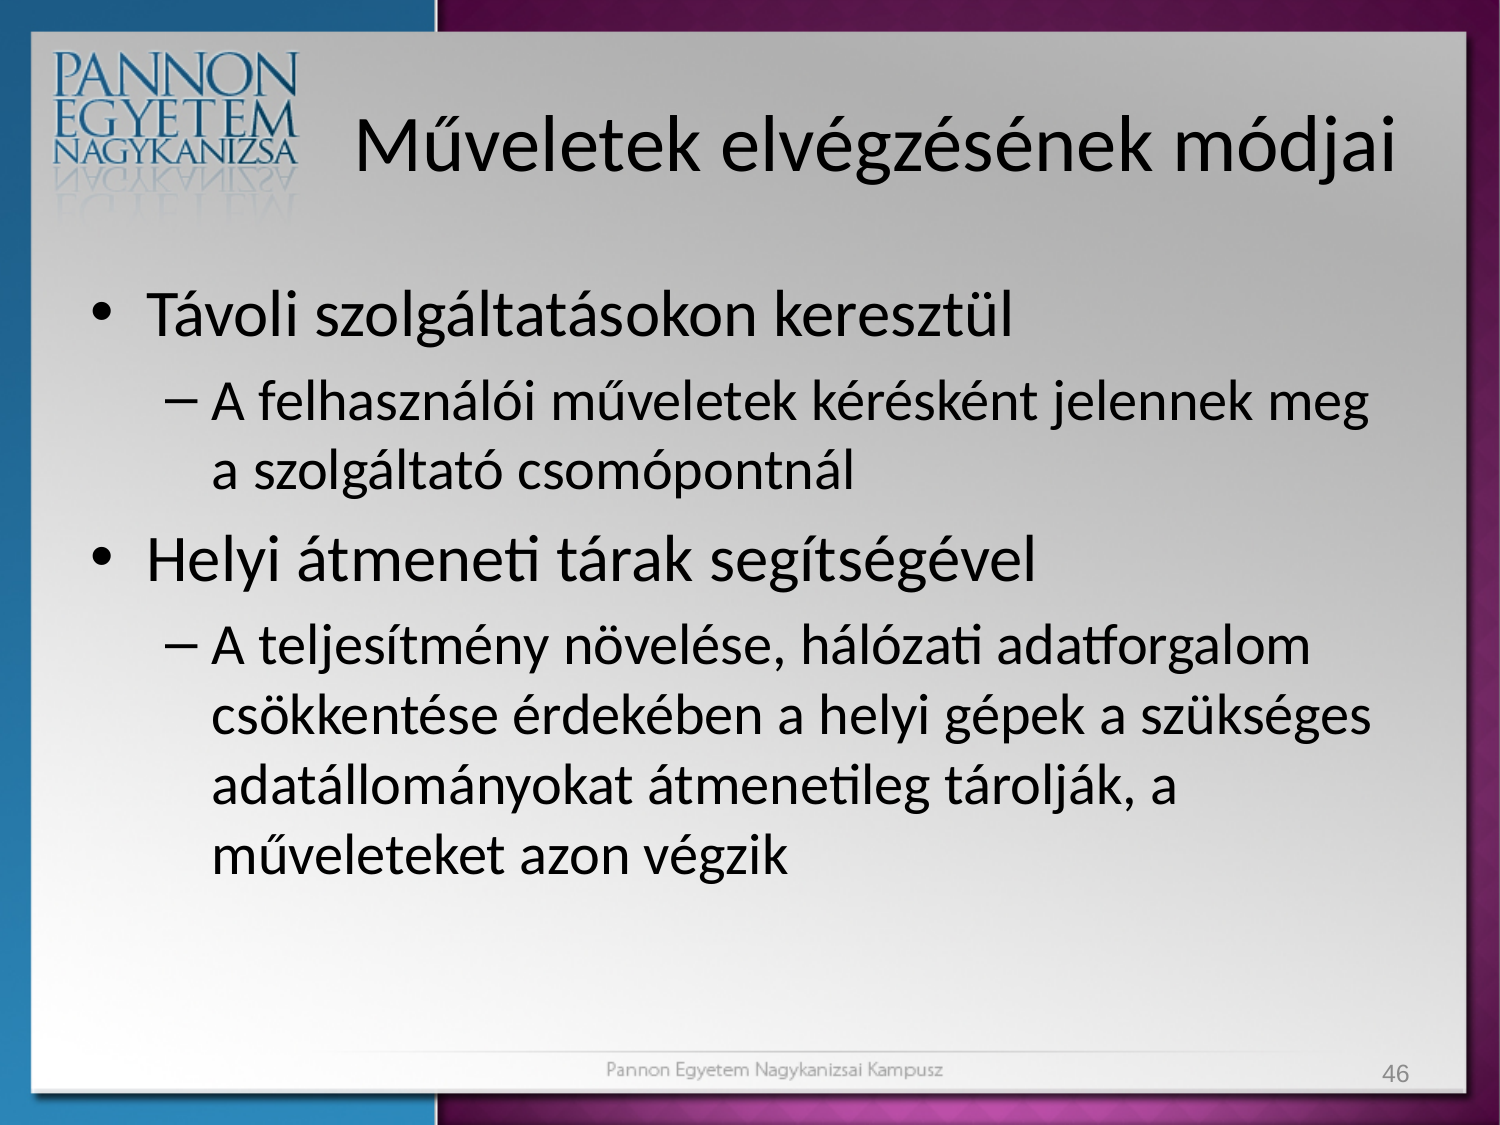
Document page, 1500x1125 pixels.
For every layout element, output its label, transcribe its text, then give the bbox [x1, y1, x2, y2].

slide_number 46 [1074, 1042, 1425, 1103]
picture [0, 0, 1500, 1125]
list Távoli szolgáltatásokon keresztül A felhasználói műveletek kérésként jelennek meg a szolgáltató csomópontnál Helyi átmeneti tárak segítségével A teljesítmény növelése, hálózati adatforgalom csökkentése érdekében a helyi gépek a szükséges adatállományokat átmenetileg tárolják, a műveleteket azon végzik [75, 262, 1425, 1038]
title Műveletek elvégzésének módjai [328, 45, 1425, 233]
